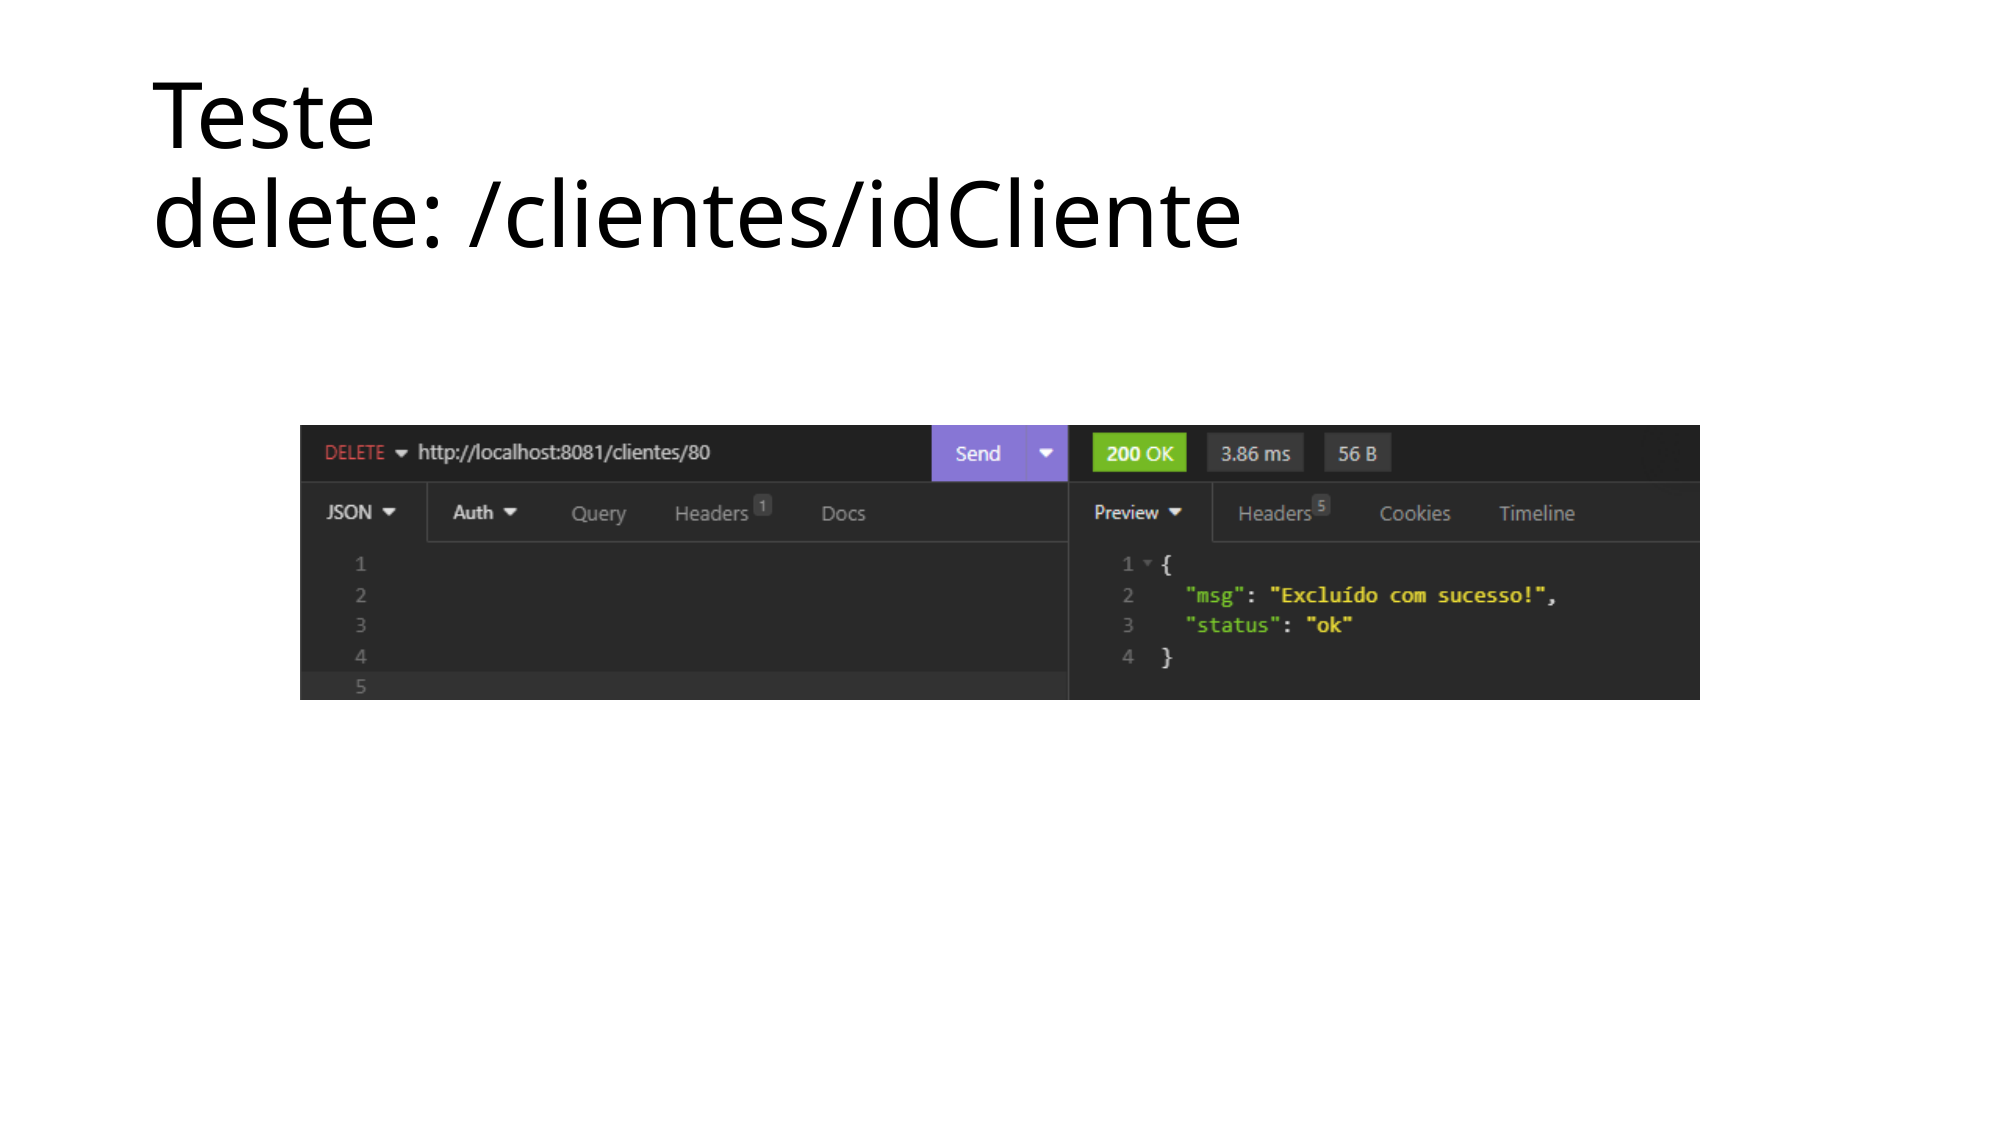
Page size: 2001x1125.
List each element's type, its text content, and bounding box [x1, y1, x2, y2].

picture [300, 425, 1700, 700]
title Teste delete: /clientes/idCliente [137, 59, 1863, 278]
